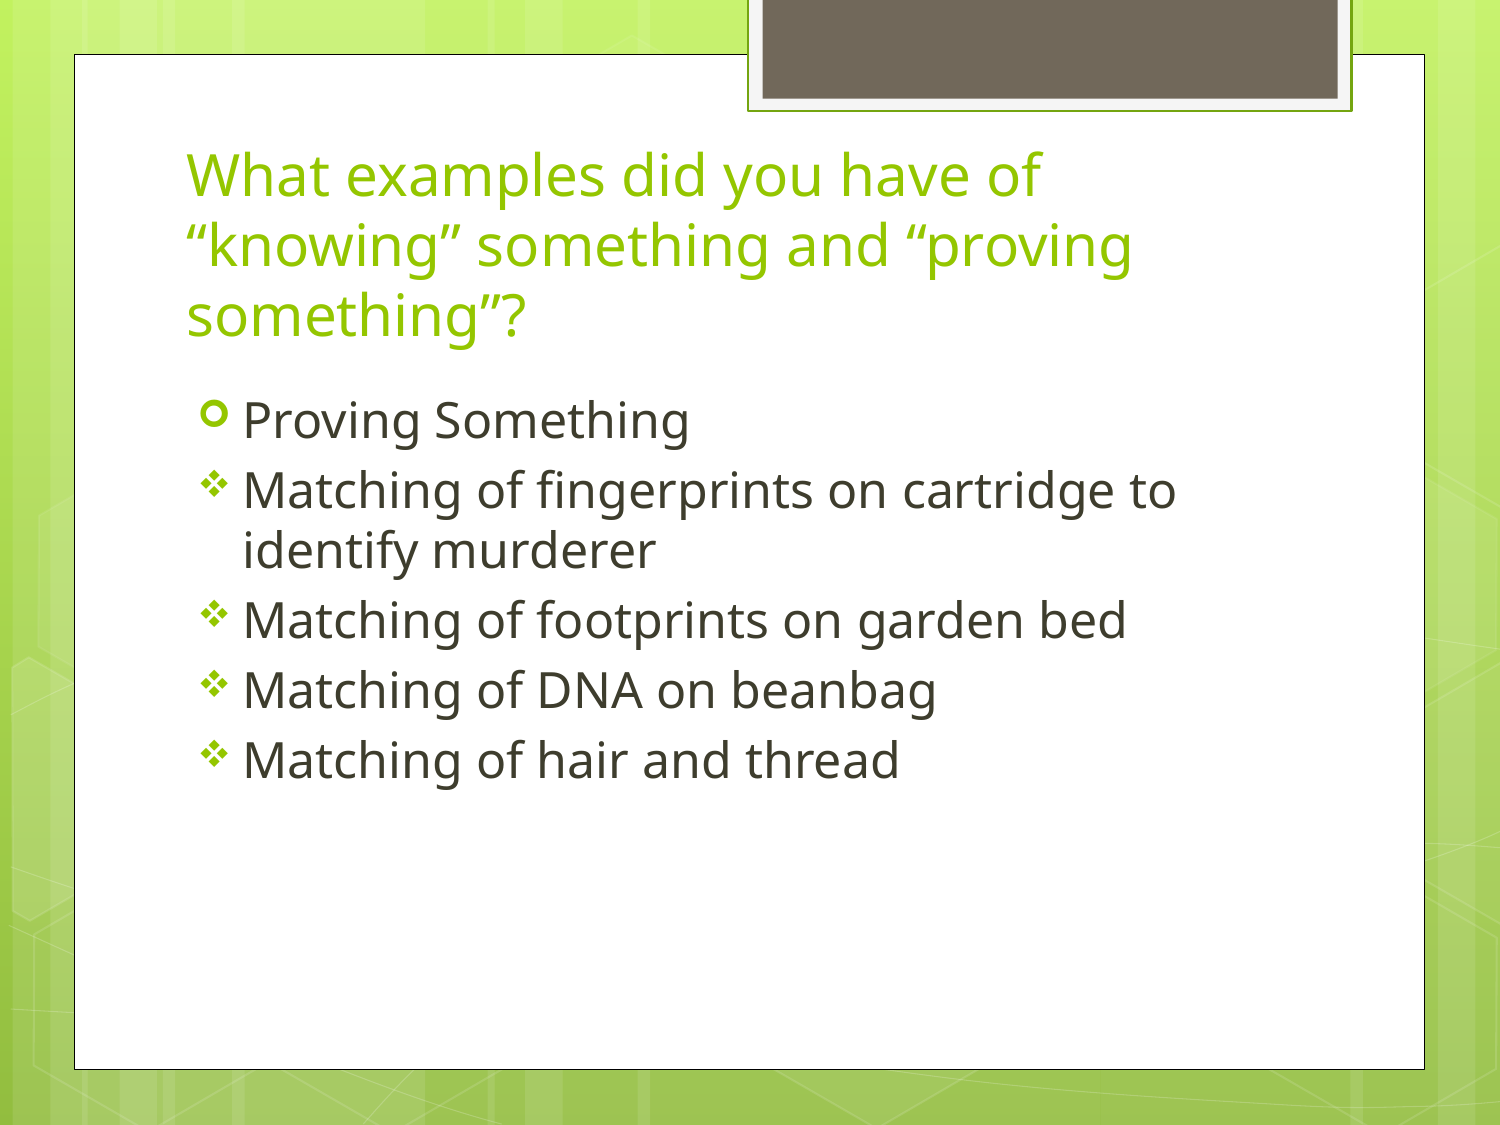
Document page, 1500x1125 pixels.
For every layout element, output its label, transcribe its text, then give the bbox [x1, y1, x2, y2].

title What examples did you have of “knowing” something and “proving something”? [171, 168, 1324, 357]
list Proving Something Matching of fingerprints on cartridge to identify murderer Matching of footprints on garden bed Matching of DNA on beanbag Matching of hair and thread [171, 381, 1283, 957]
